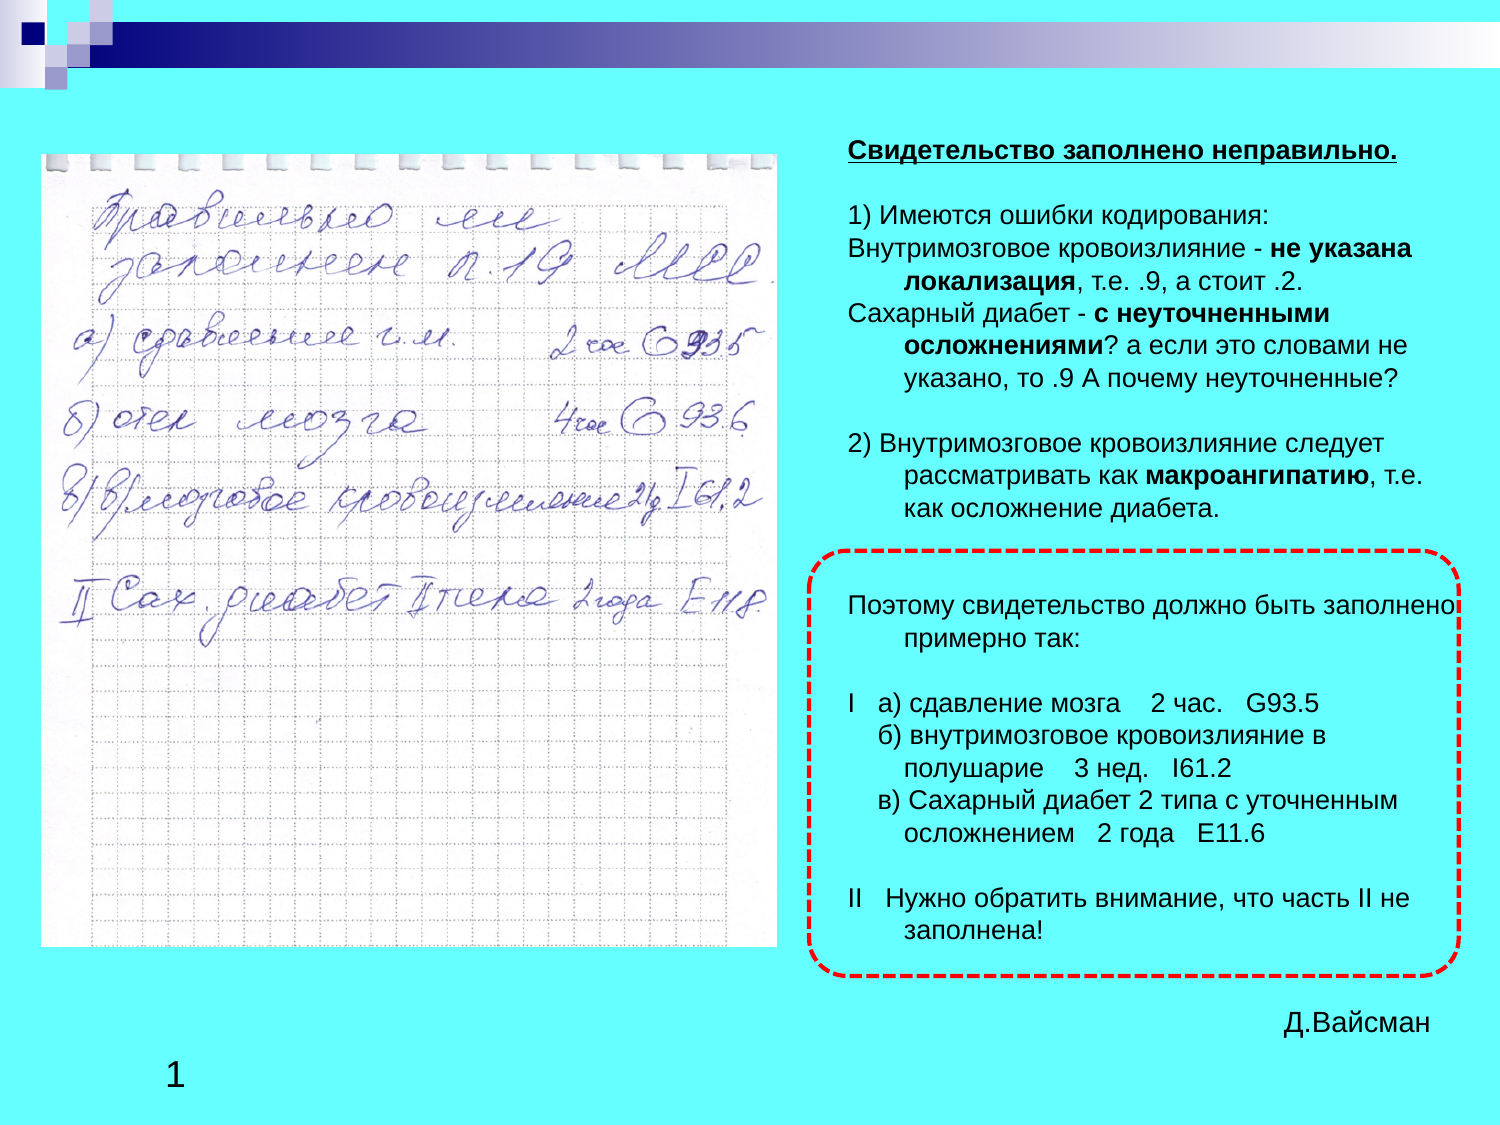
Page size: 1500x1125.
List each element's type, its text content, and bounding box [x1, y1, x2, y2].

text_box [806, 548, 1461, 979]
text_box Д.Вайсман [1269, 996, 1447, 1046]
list Свидетельство заполнено неправильно. 1) Имеются ошибки кодирования: Внутримозговое кровоизлияние - не указана локализация, т.е. .9, а стоит .2. Сахарный диабет - с неуточненными осложнениями? а если это словами не указано, то .9 А почему неуточненные? 2) Внутримозговое кровоизлияние следует рассматривать как макроангипатию, т.е. как осложнение диабета. Поэтому свидетельство должно быть заполнено примерно так: I а) сдавление мозга 2 час. G93.5 б) внутримозговое кровоизлияние в полушарие 3 нед. I61.2 в) Сахарный диабет 2 типа с уточненным осложнением 2 года Е11.6 II Нужно обратить внимание, что часть II не заполнена! [832, 125, 1471, 1056]
slide_number 1 [74, 1024, 426, 1103]
picture [41, 154, 778, 947]
